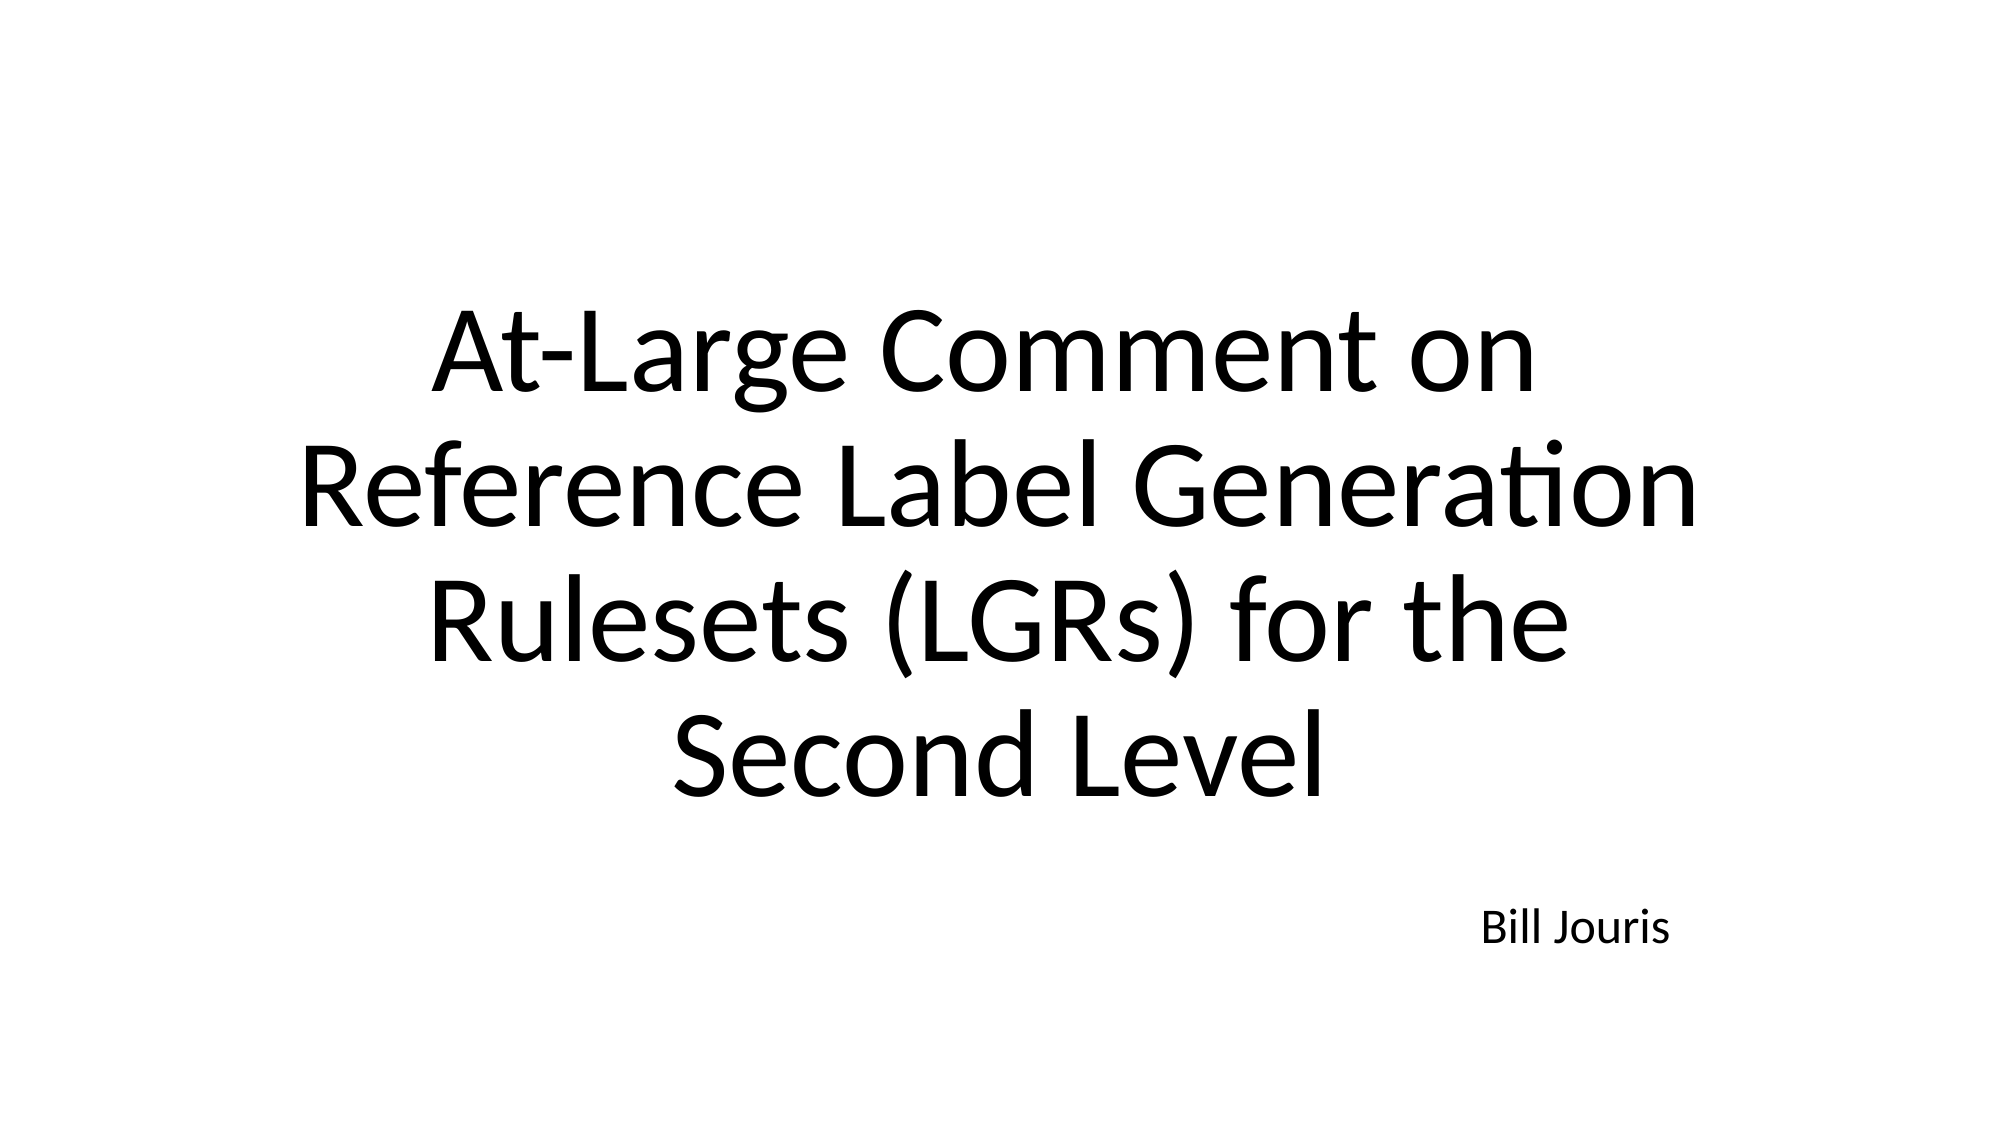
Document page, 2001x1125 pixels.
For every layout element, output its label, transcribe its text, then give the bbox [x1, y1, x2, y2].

subtitle Bill Jouris [185, 892, 1686, 1008]
title At-Large Comment on Reference Label Generation Rulesets (LGRs) for the Second Level [249, 184, 1750, 831]
